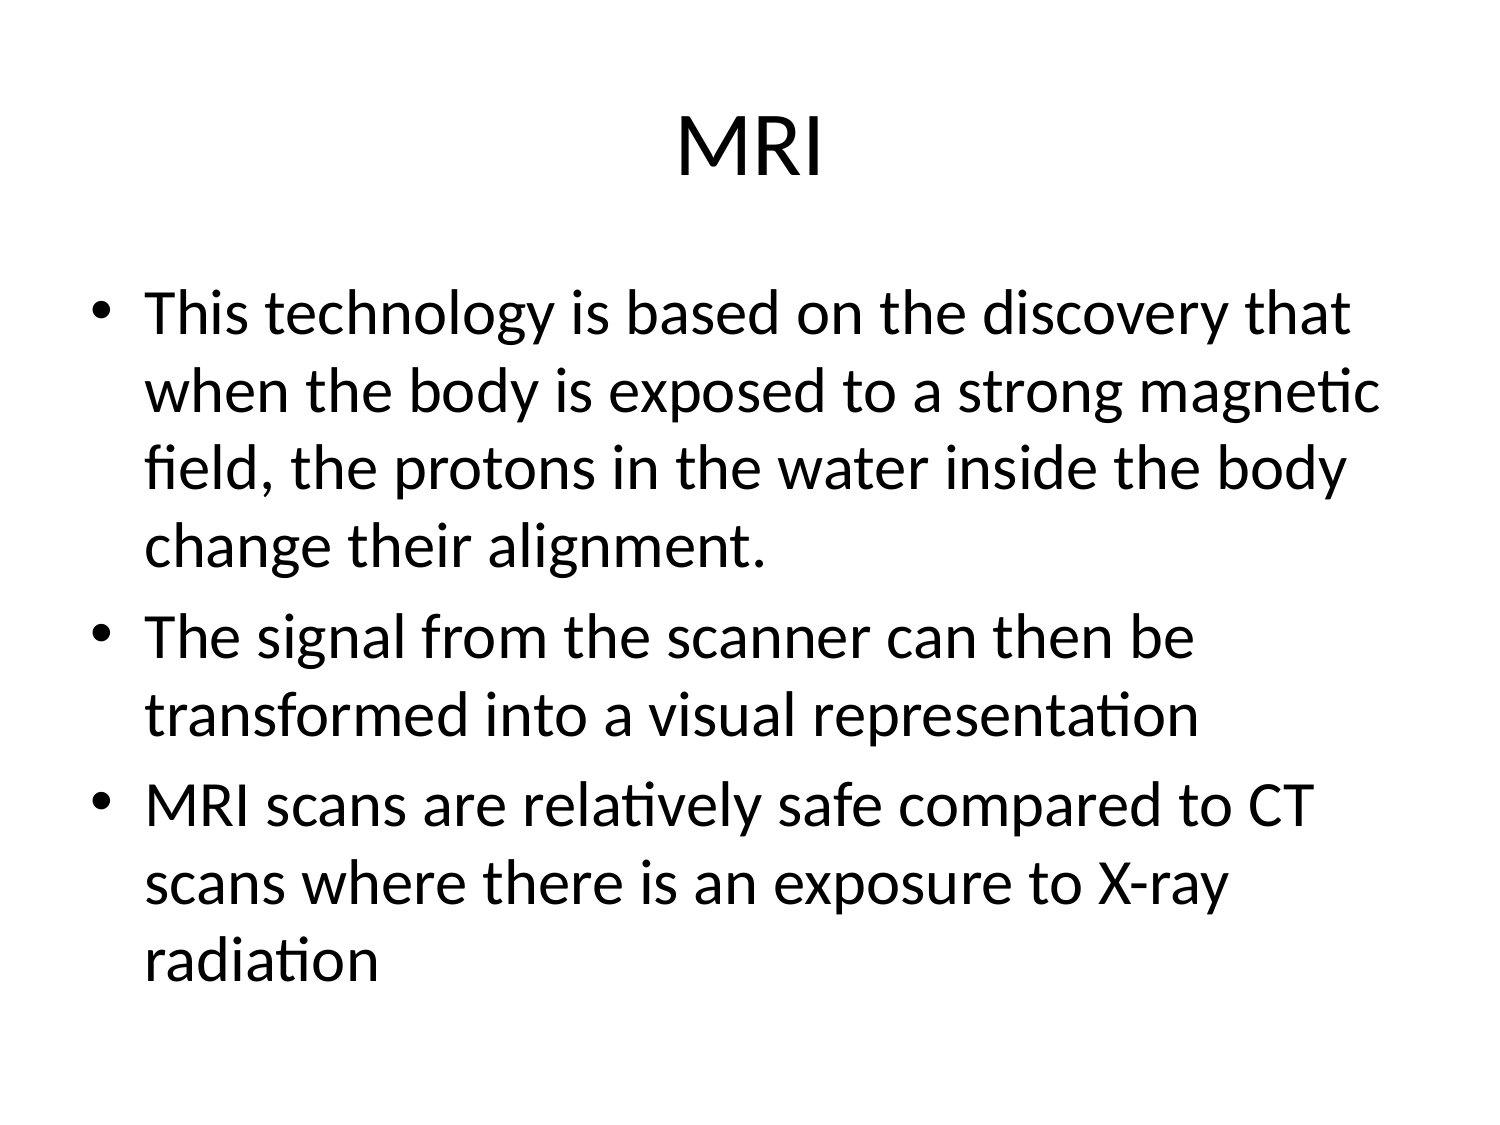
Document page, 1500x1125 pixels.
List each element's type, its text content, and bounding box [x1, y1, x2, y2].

title MRI [75, 45, 1425, 233]
list This technology is based on the discovery that when the body is exposed to a strong magnetic field, the protons in the water inside the body change their alignment. The signal from the scanner can then be transformed into a visual representation MRI scans are relatively safe compared to CT scans where there is an exposure to X-ray radiation [75, 262, 1425, 1005]
